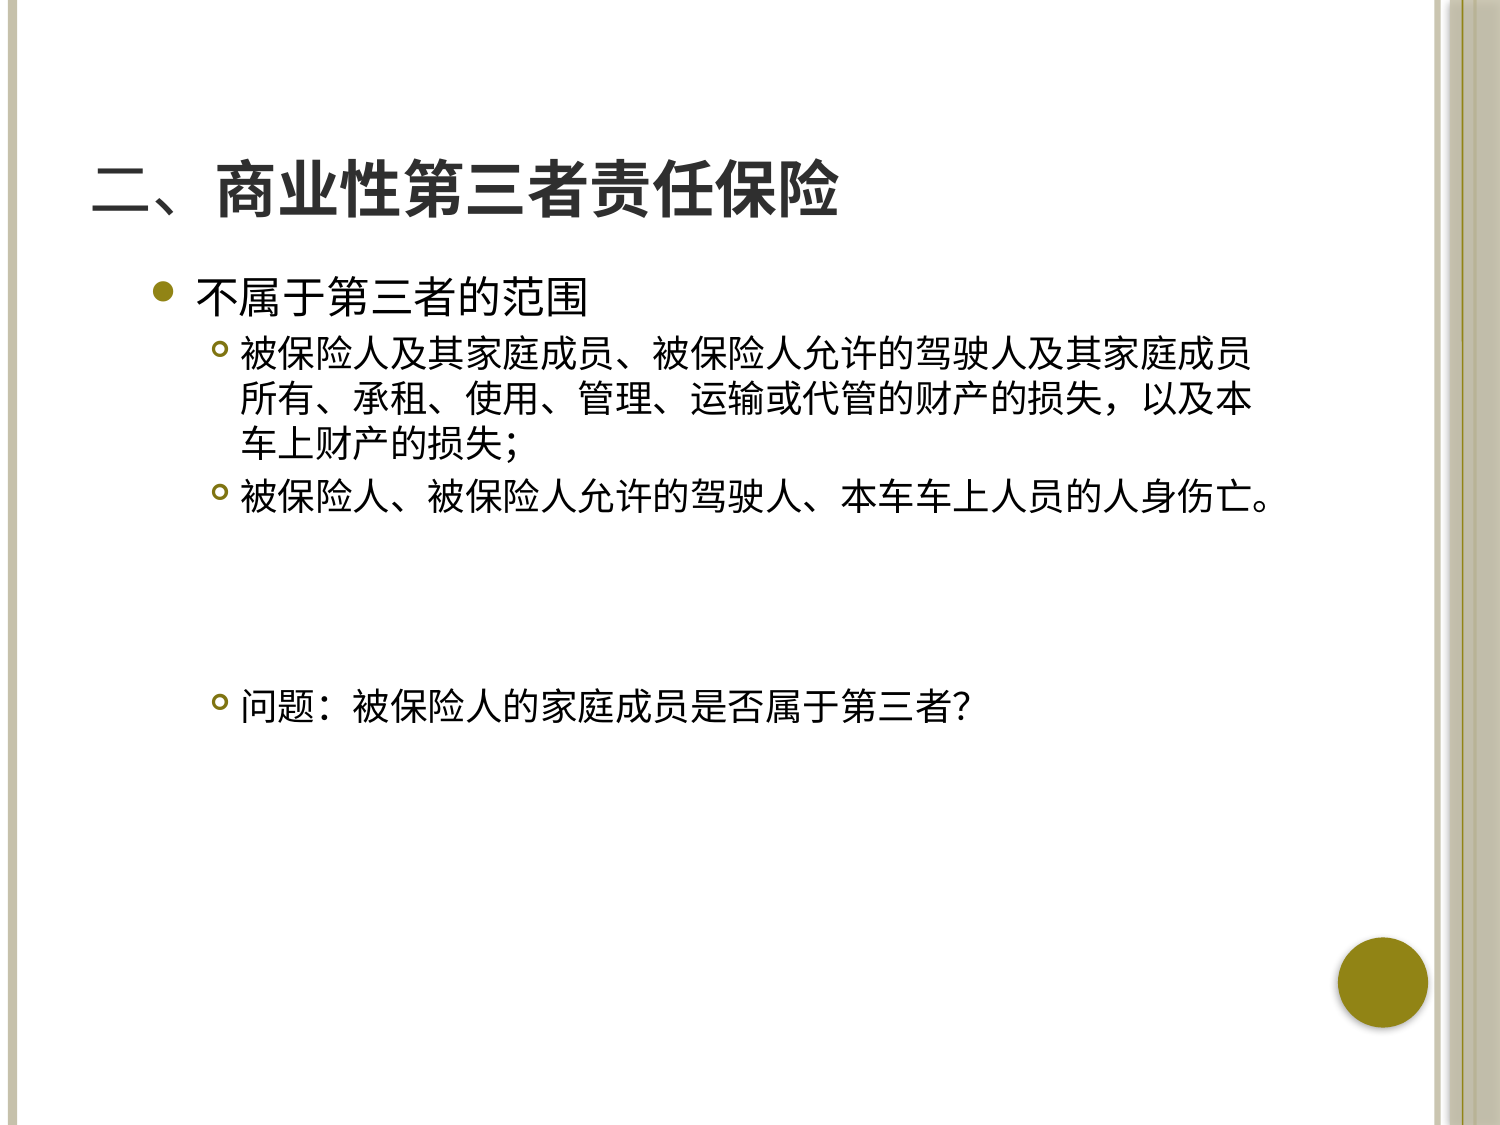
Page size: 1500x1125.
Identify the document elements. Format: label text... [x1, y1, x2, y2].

title 二、商业性第三者责任保险 [75, 45, 1300, 233]
list 不属于第三者的范围 被保险人及其家庭成员、被保险人允许的驾驶人及其家庭成员所有、承租、使用、管理、运输或代管的财产的损失，以及本车上财产的损失； 被保险人、被保险人允许的驾驶人、本车车上人员的人身伤亡。 问题：被保险人的家庭成员是否属于第三者？ [74, 262, 1301, 1063]
